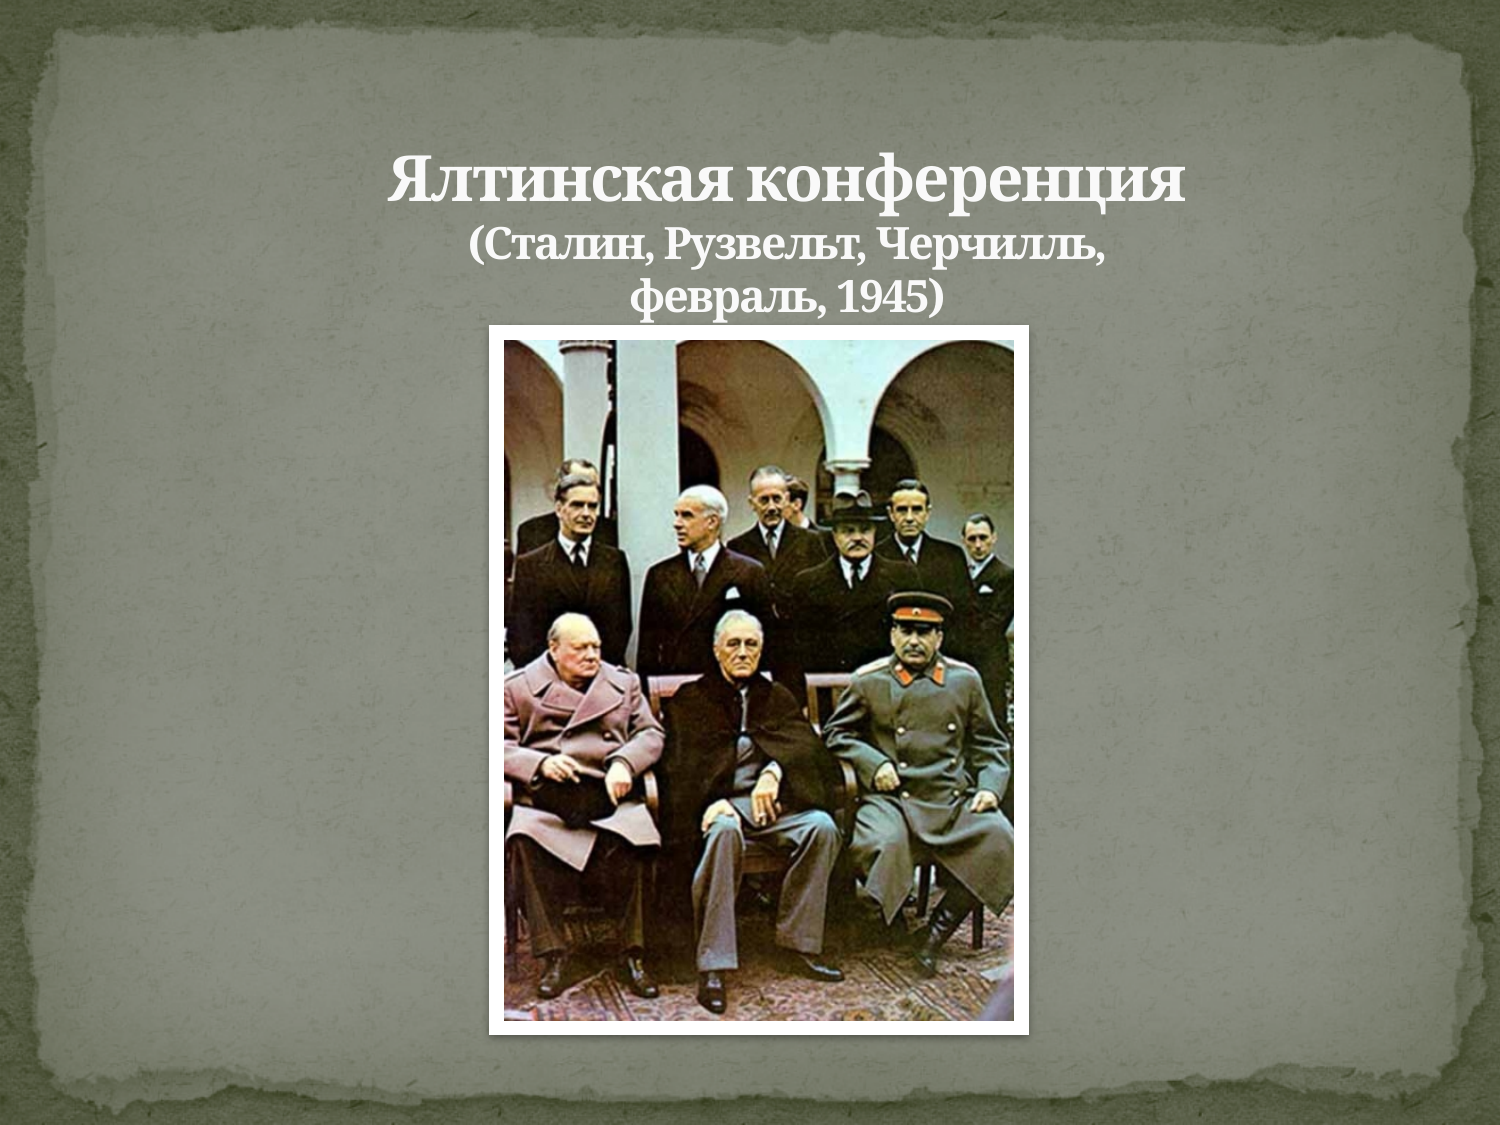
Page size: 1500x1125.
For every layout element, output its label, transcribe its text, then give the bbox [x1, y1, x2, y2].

title Ялтинская конференция (Сталин, Рузвельт, Черчилль, февраль, 1945) [74, 128, 1500, 329]
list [506, 342, 1013, 1020]
